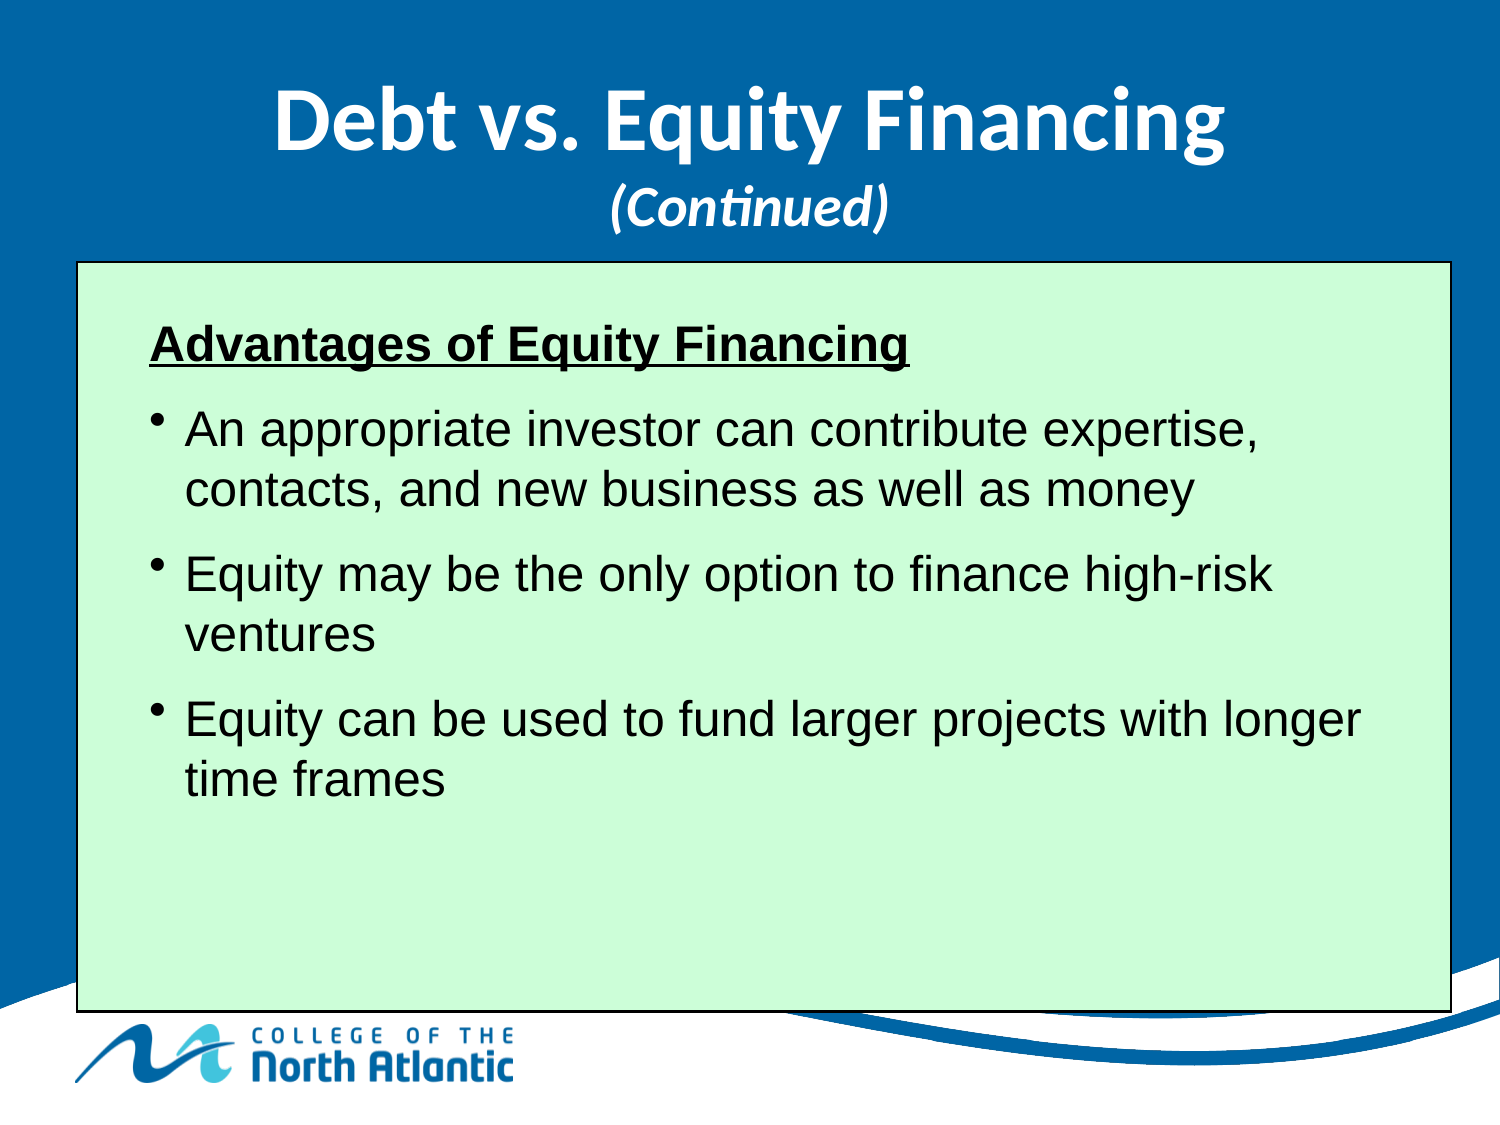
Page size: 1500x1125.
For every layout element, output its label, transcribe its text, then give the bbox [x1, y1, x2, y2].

title Debt vs. Equity Financing (Continued) [112, 50, 1388, 247]
text_box [76, 261, 1452, 1012]
text_box Advantages of Equity Financing An appropriate investor can contribute expertise, contacts, and new business as well as money Equity may be the only option to finance high-risk ventures Equity can be used to fund larger projects with longer time frames [134, 303, 1394, 814]
picture [0, 928, 1500, 1125]
